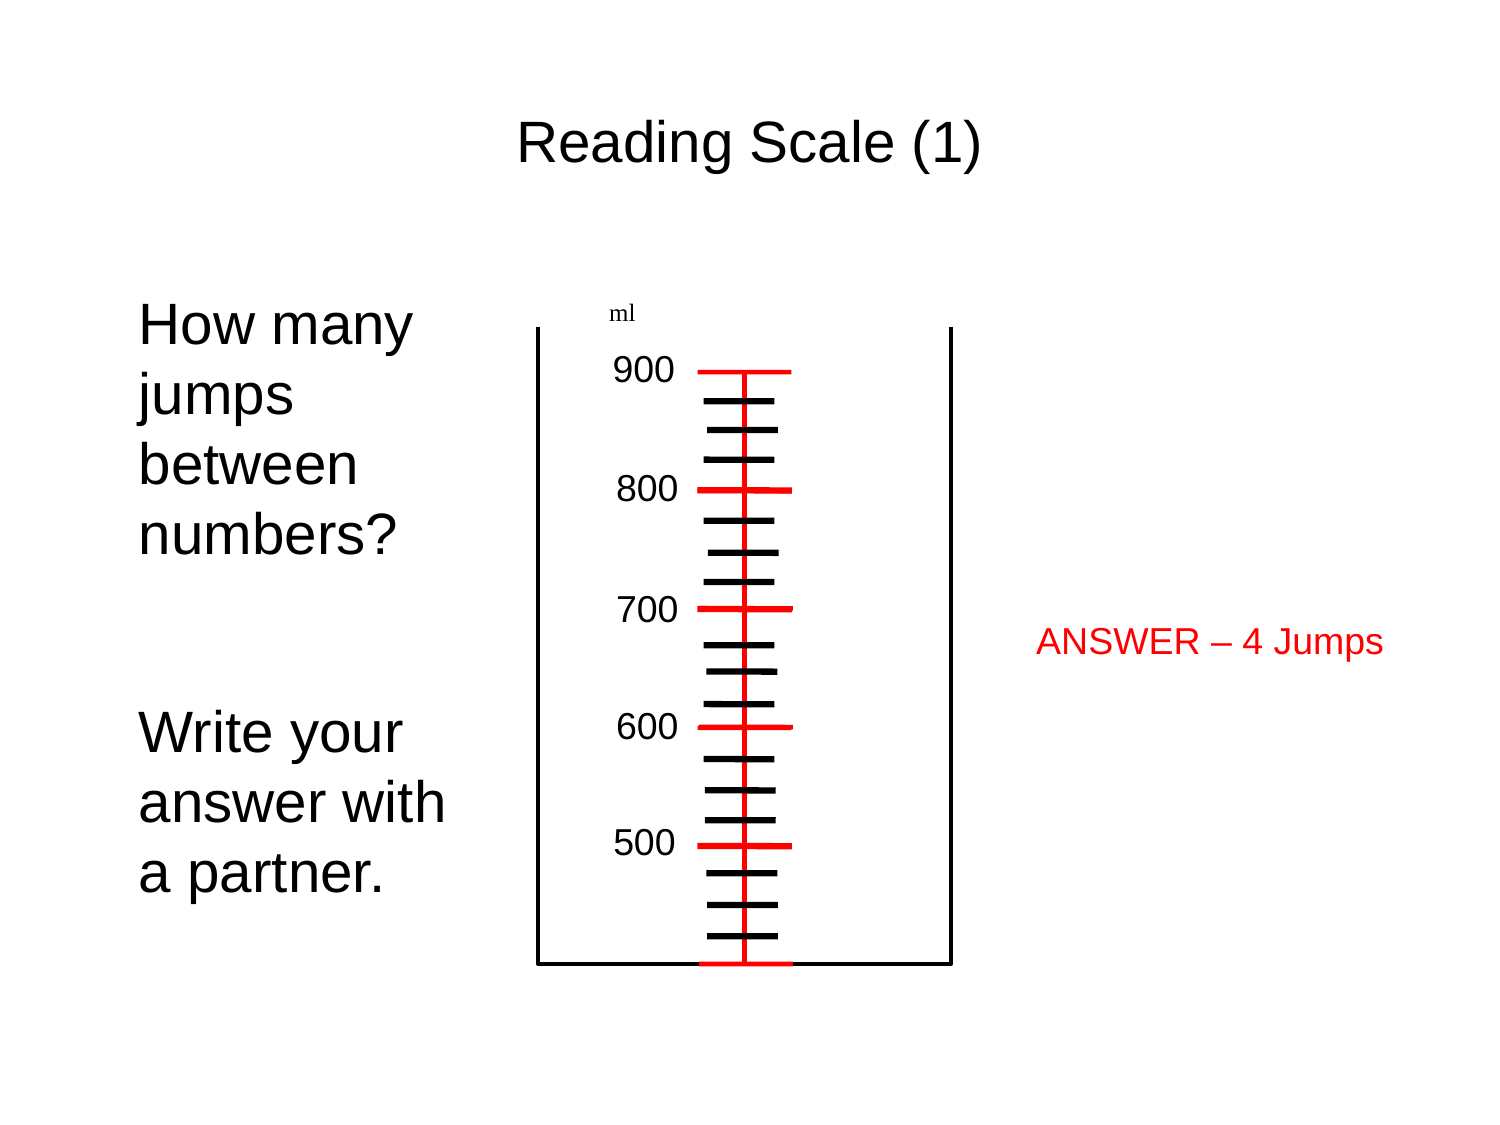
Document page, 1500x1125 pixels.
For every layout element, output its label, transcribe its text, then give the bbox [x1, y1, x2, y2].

title Reading Scale (1) [74, 44, 1426, 233]
text_box How many jumps between numbers? Write your answer with a partner. [123, 278, 490, 912]
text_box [538, 288, 951, 965]
text_box ANSWER – 4 Jumps [1021, 609, 1424, 670]
